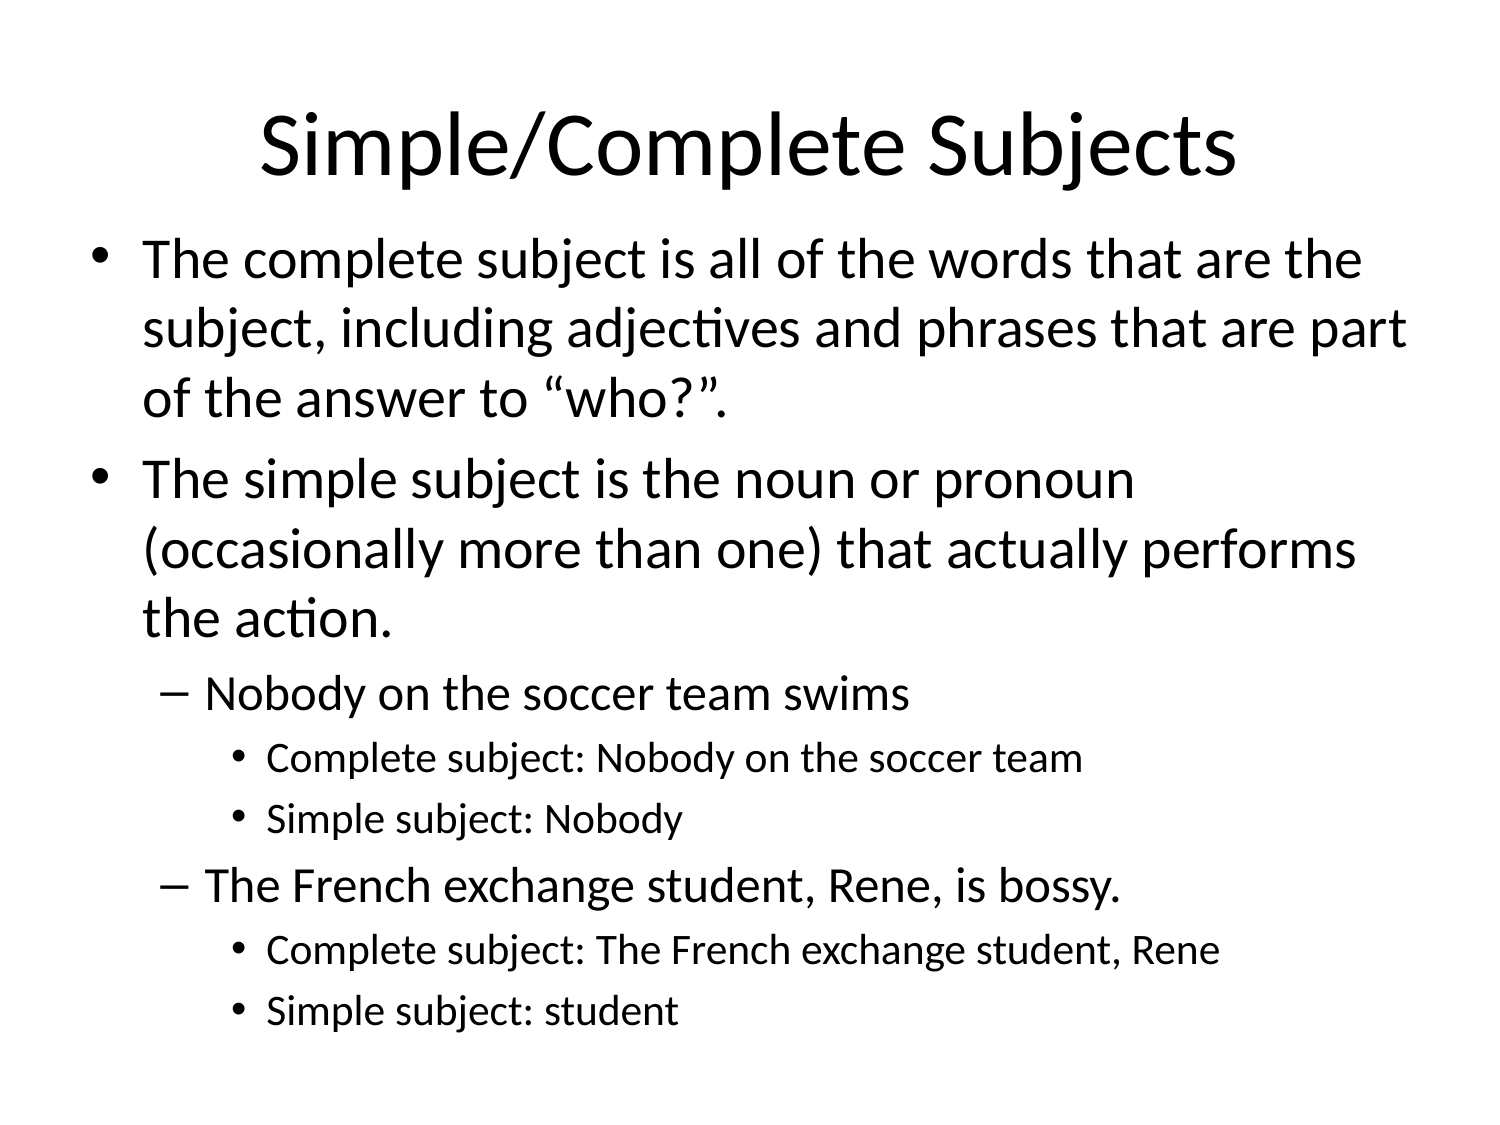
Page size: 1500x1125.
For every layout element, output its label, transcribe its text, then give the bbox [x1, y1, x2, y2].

title Simple/Complete Subjects [75, 45, 1425, 212]
list The complete subject is all of the words that are the subject, including adjectives and phrases that are part of the answer to “who?”. The simple subject is the noun or pronoun (occasionally more than one) that actually performs the action. Nobody on the soccer team swims Complete subject: Nobody on the soccer team Simple subject: Nobody The French exchange student, Rene, is bossy. Complete subject: The French exchange student, Rene Simple subject: student [75, 212, 1425, 1050]
